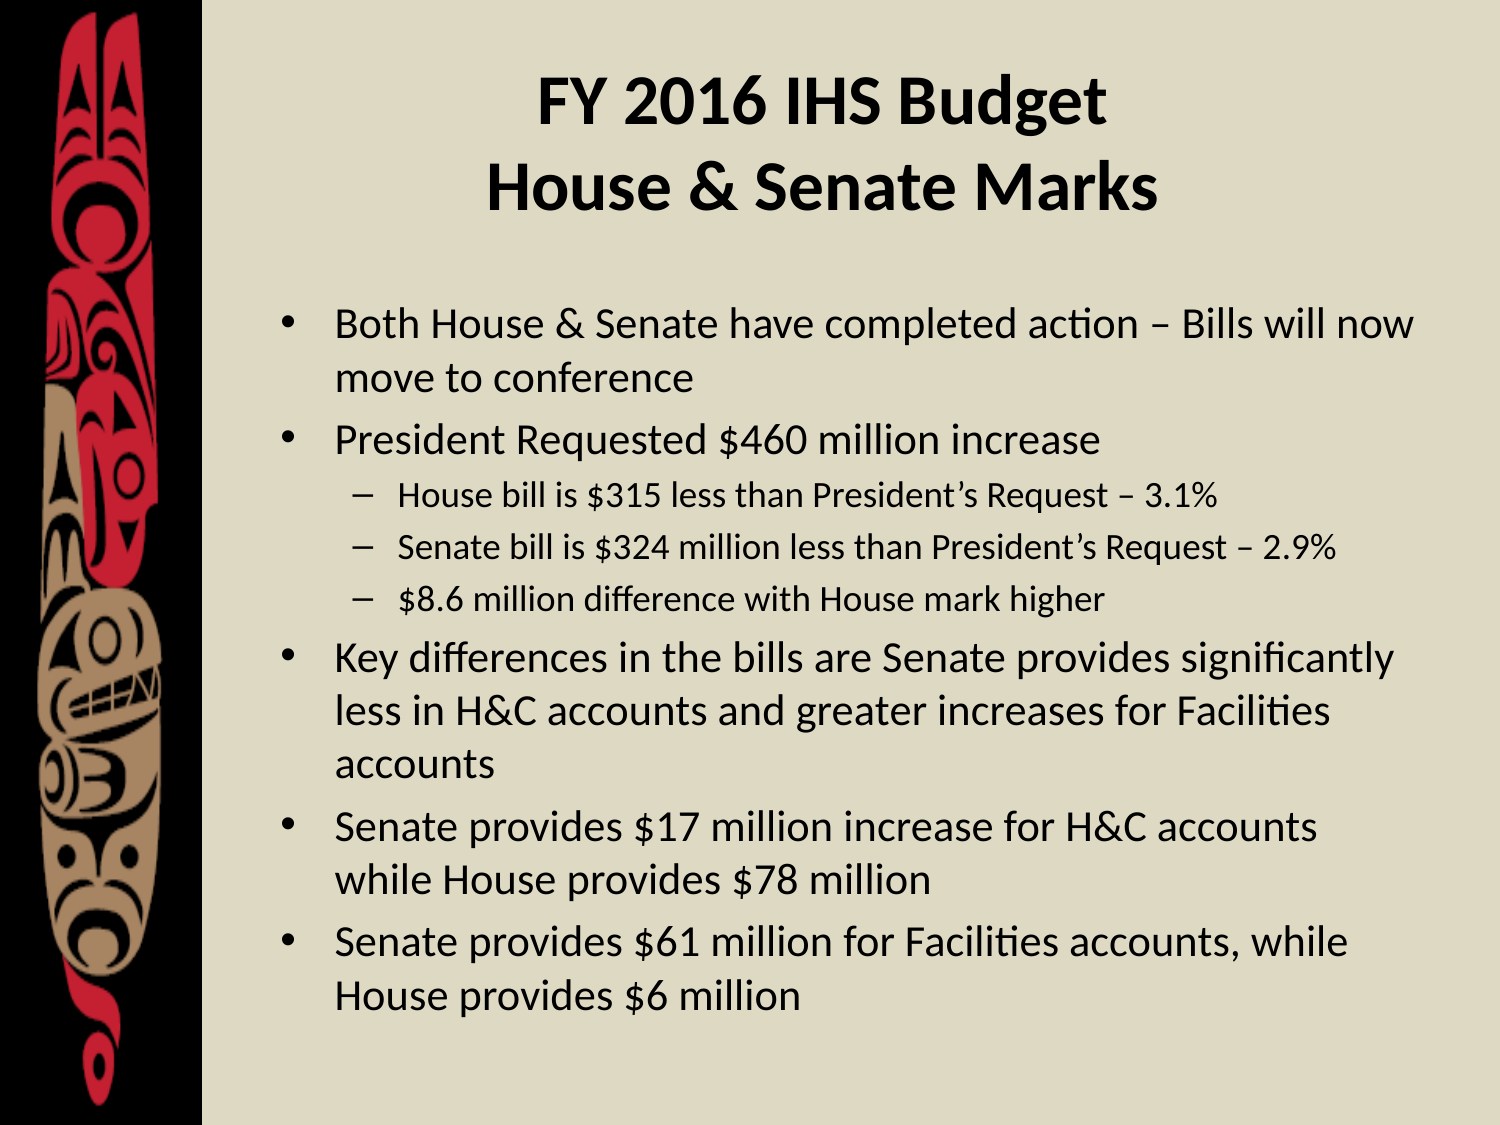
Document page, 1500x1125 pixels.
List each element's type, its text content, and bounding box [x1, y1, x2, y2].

title FY 2016 IHS Budget House & Senate Marks [237, 45, 1425, 233]
picture [0, 0, 202, 1125]
list Both House & Senate have completed action – Bills will now move to conference President Requested $460 million increase House bill is $315 less than President’s Request – 3.1% Senate bill is $324 million less than President’s Request – 2.9% $8.6 million difference with House mark higher Key differences in the bills are Senate provides significantly less in H&C accounts and greater increases for Facilities accounts Senate provides $17 million increase for H&C accounts while House provides $78 million Senate provides $61 million for Facilities accounts, while House provides $6 million [265, 286, 1441, 1030]
